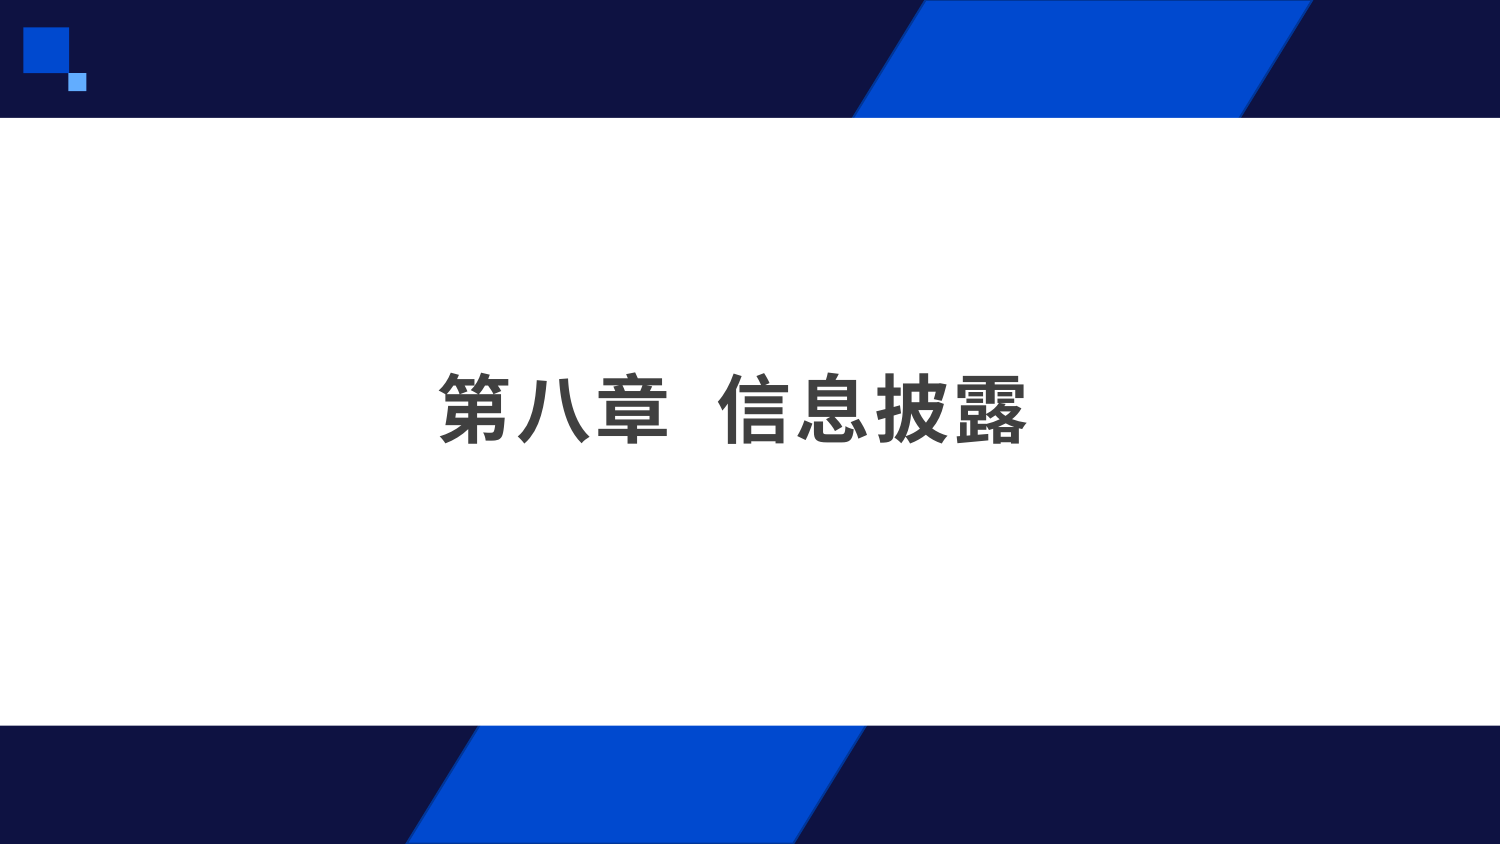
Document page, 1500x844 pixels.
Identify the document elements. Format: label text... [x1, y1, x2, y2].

title 第八章 信息披露 [149, 164, 1313, 459]
